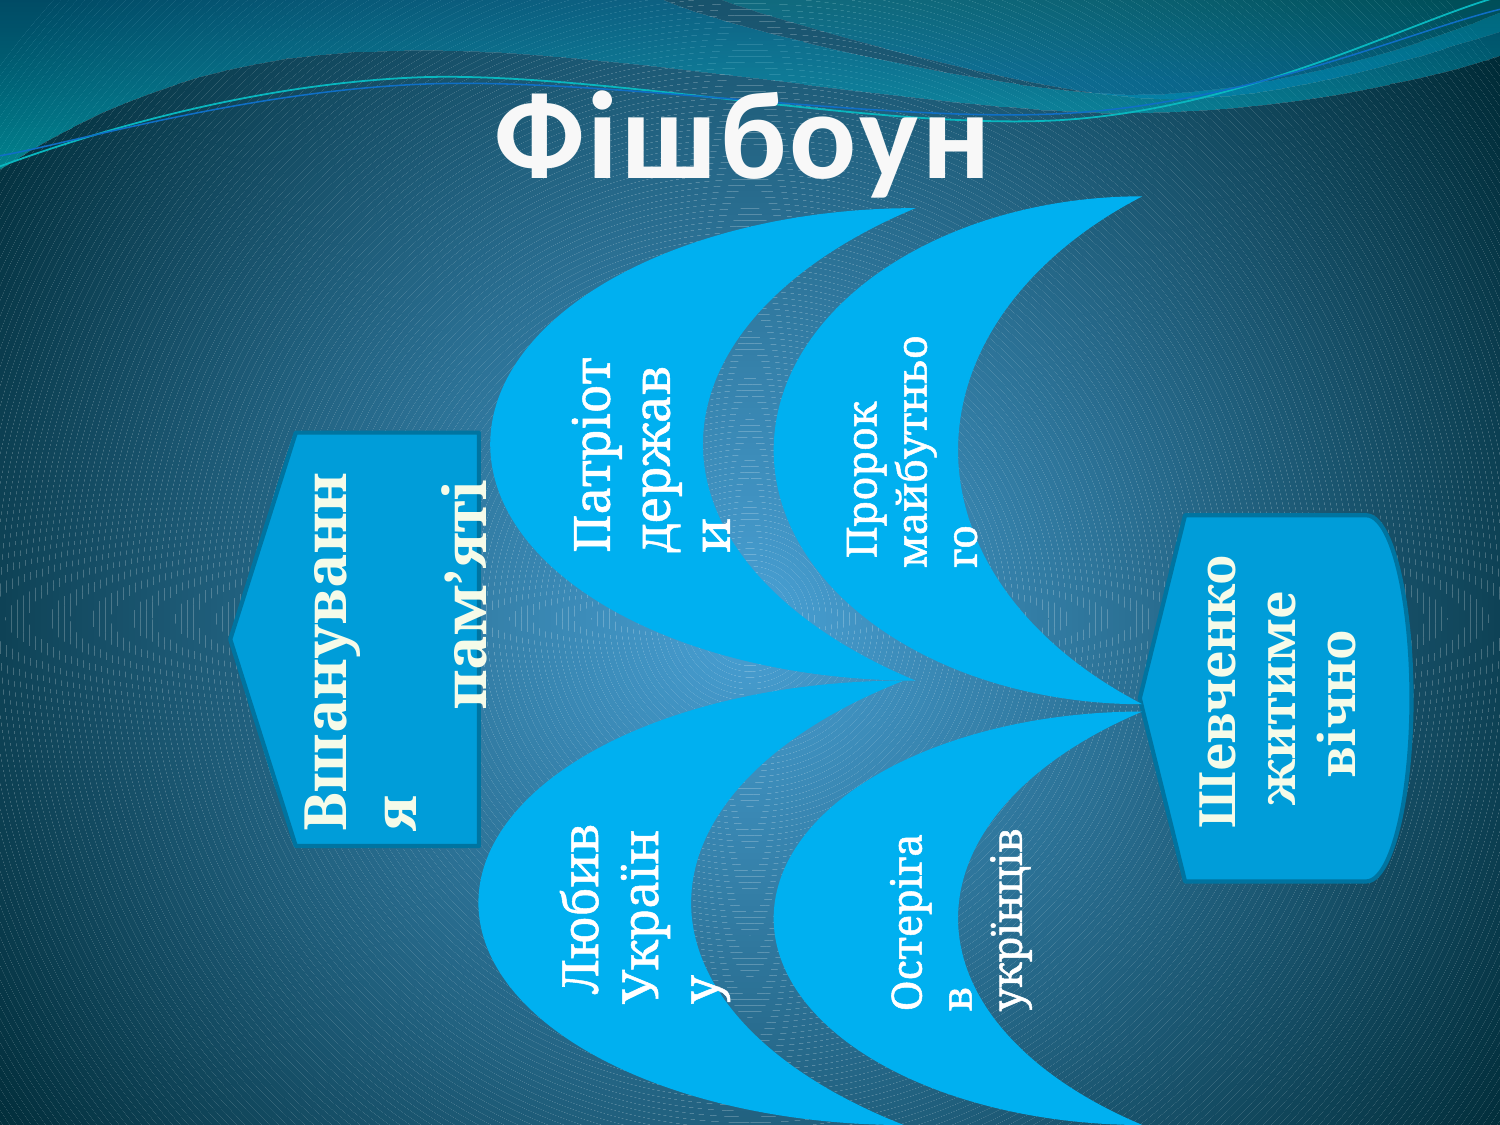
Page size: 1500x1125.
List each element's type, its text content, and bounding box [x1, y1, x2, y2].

text_box Вшанування пам’яті [228, 430, 481, 849]
text_box Остерігав укрїнців [773, 711, 1143, 1125]
text_box Любив Україну [478, 680, 904, 1125]
text_box Пророк майбутнього [773, 196, 1143, 705]
title Фішбоун [100, 30, 1389, 204]
text_box Патріот держави [490, 208, 916, 681]
text_box Шевченко житиме вічно [1137, 513, 1414, 884]
